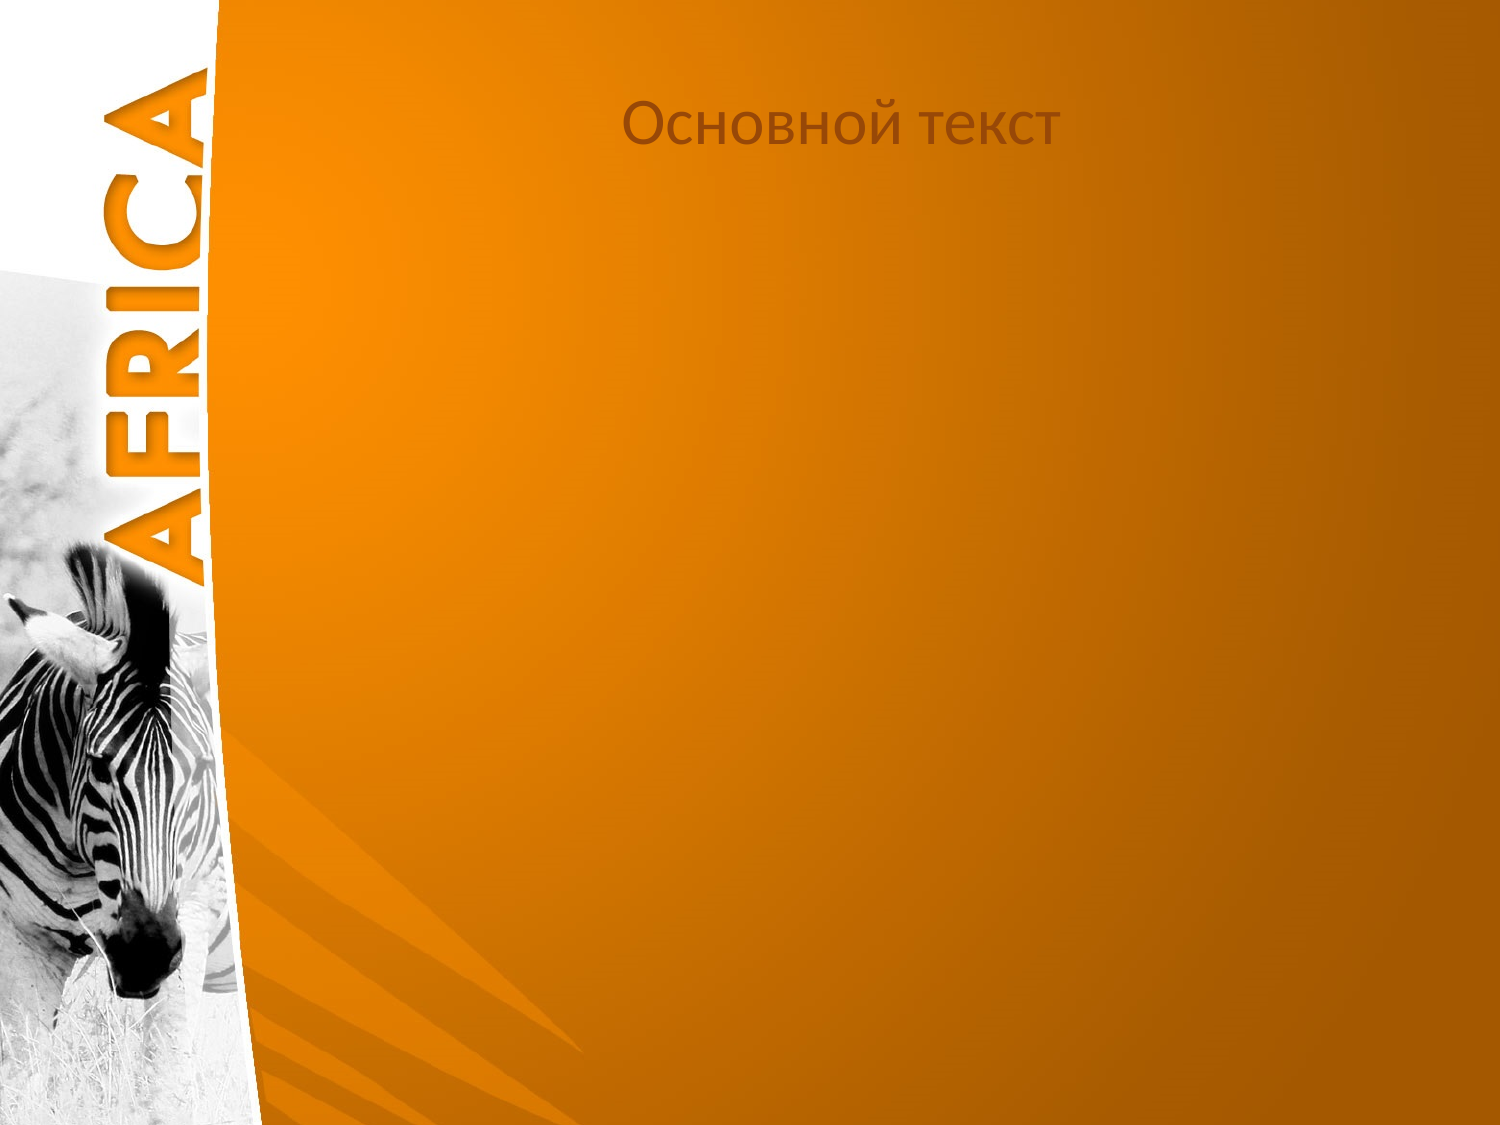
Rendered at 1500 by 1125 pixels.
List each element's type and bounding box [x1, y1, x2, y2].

list [0, 0, 1500, 1125]
